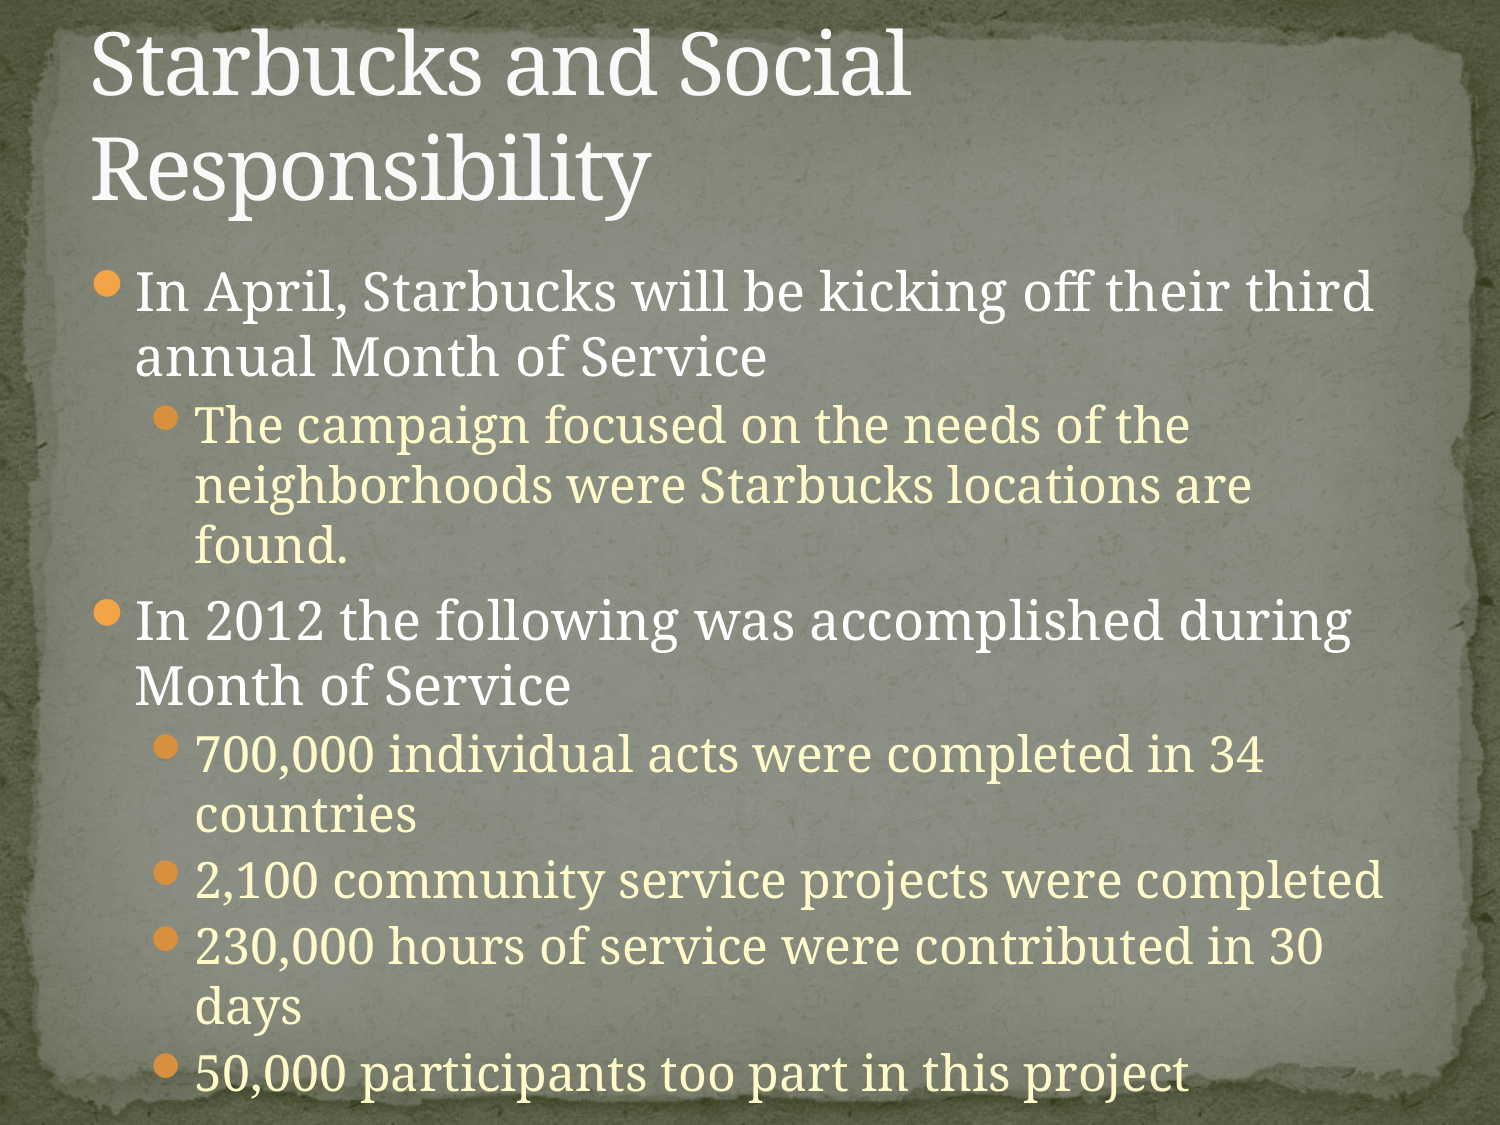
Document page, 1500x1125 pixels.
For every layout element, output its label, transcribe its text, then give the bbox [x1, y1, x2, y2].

list In April, Starbucks will be kicking off their third annual Month of Service The campaign focused on the needs of the neighborhoods were Starbucks locations are found. In 2012 the following was accomplished during Month of Service 700,000 individual acts were completed in 34 countries 2,100 community service projects were completed 230,000 hours of service were contributed in 30 days 50,000 participants too part in this project [75, 249, 1425, 1000]
title Starbucks and Social Responsibility [74, 24, 1425, 225]
